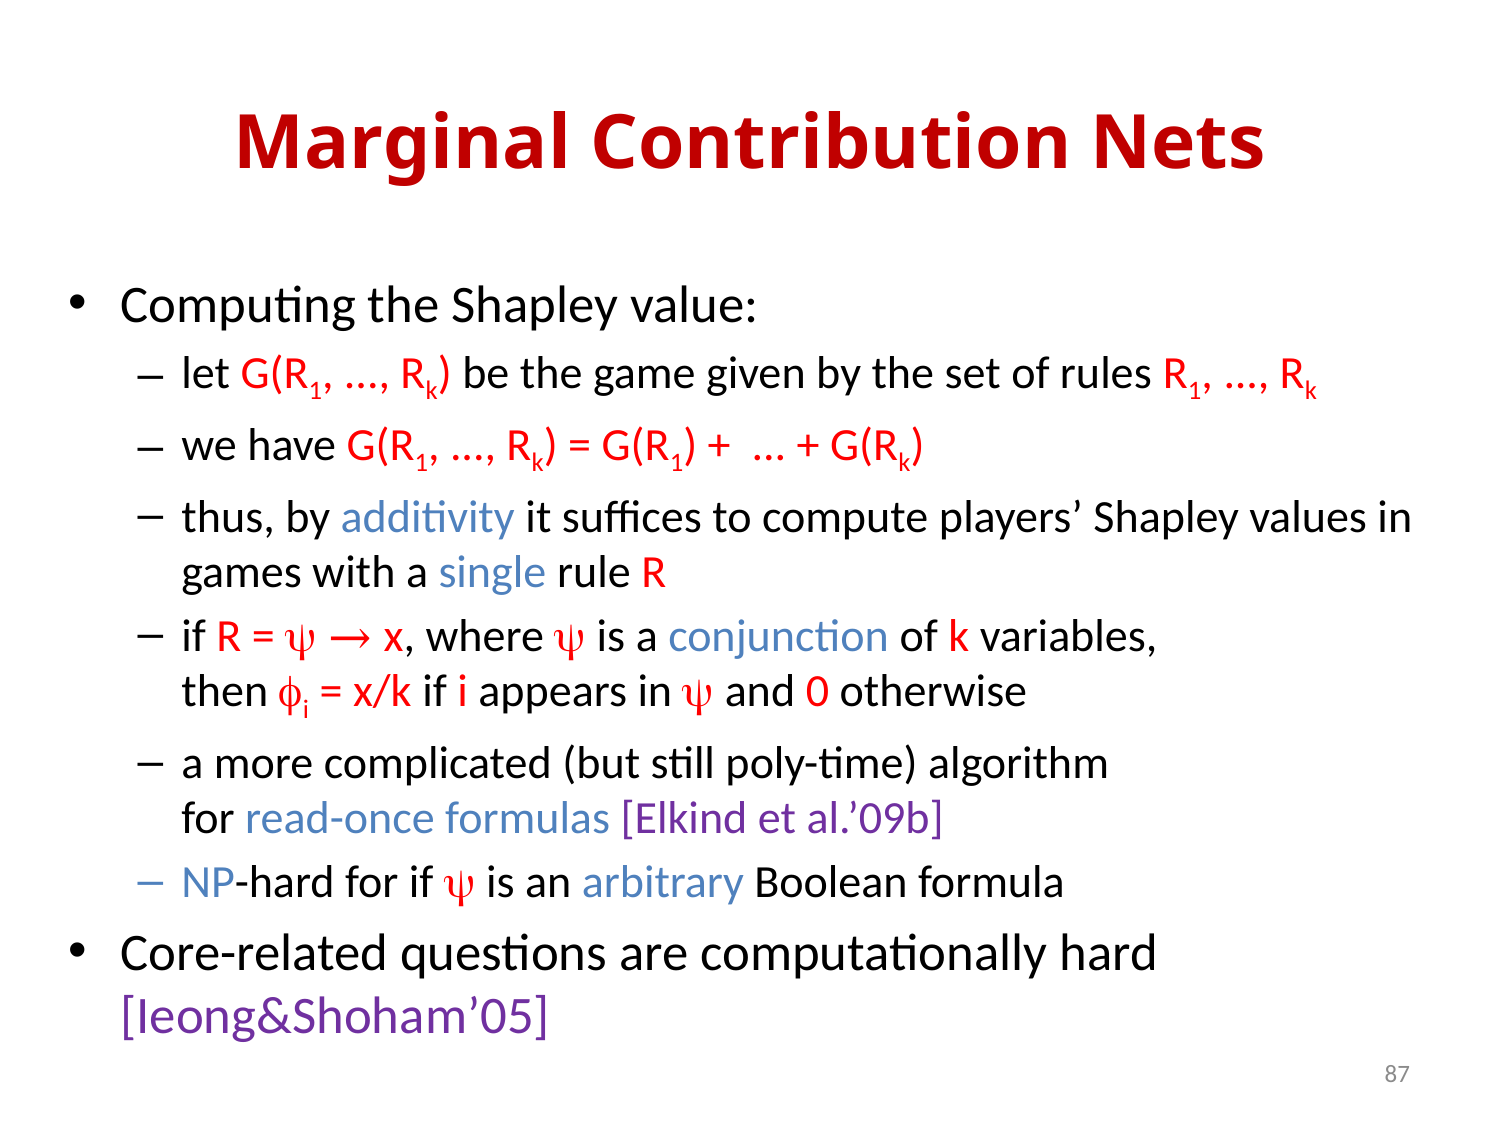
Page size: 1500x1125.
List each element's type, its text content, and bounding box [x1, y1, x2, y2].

title Marginal Contribution Nets [75, 45, 1425, 233]
list Computing the Shapley value: let G(R1, ..., Rk) be the game given by the set of rules R1, ..., Rk we have G(R1, ..., Rk) = G(R1) + ... + G(Rk) thus, by additivity it suffices to compute players’ Shapley values in games with a single rule R if R = y → x, where y is a conjunction of k variables, then fi = x/k if i appears in y and 0 otherwise a more complicated (but still poly-time) algorithm for read-once formulas [Elkind et al.’09b] NP-hard for if y is an arbitrary Boolean formula Core-related questions are computationally hard [Ieong&Shoham’05] [53, 262, 1447, 1059]
slide_number 87 [1074, 1042, 1425, 1103]
